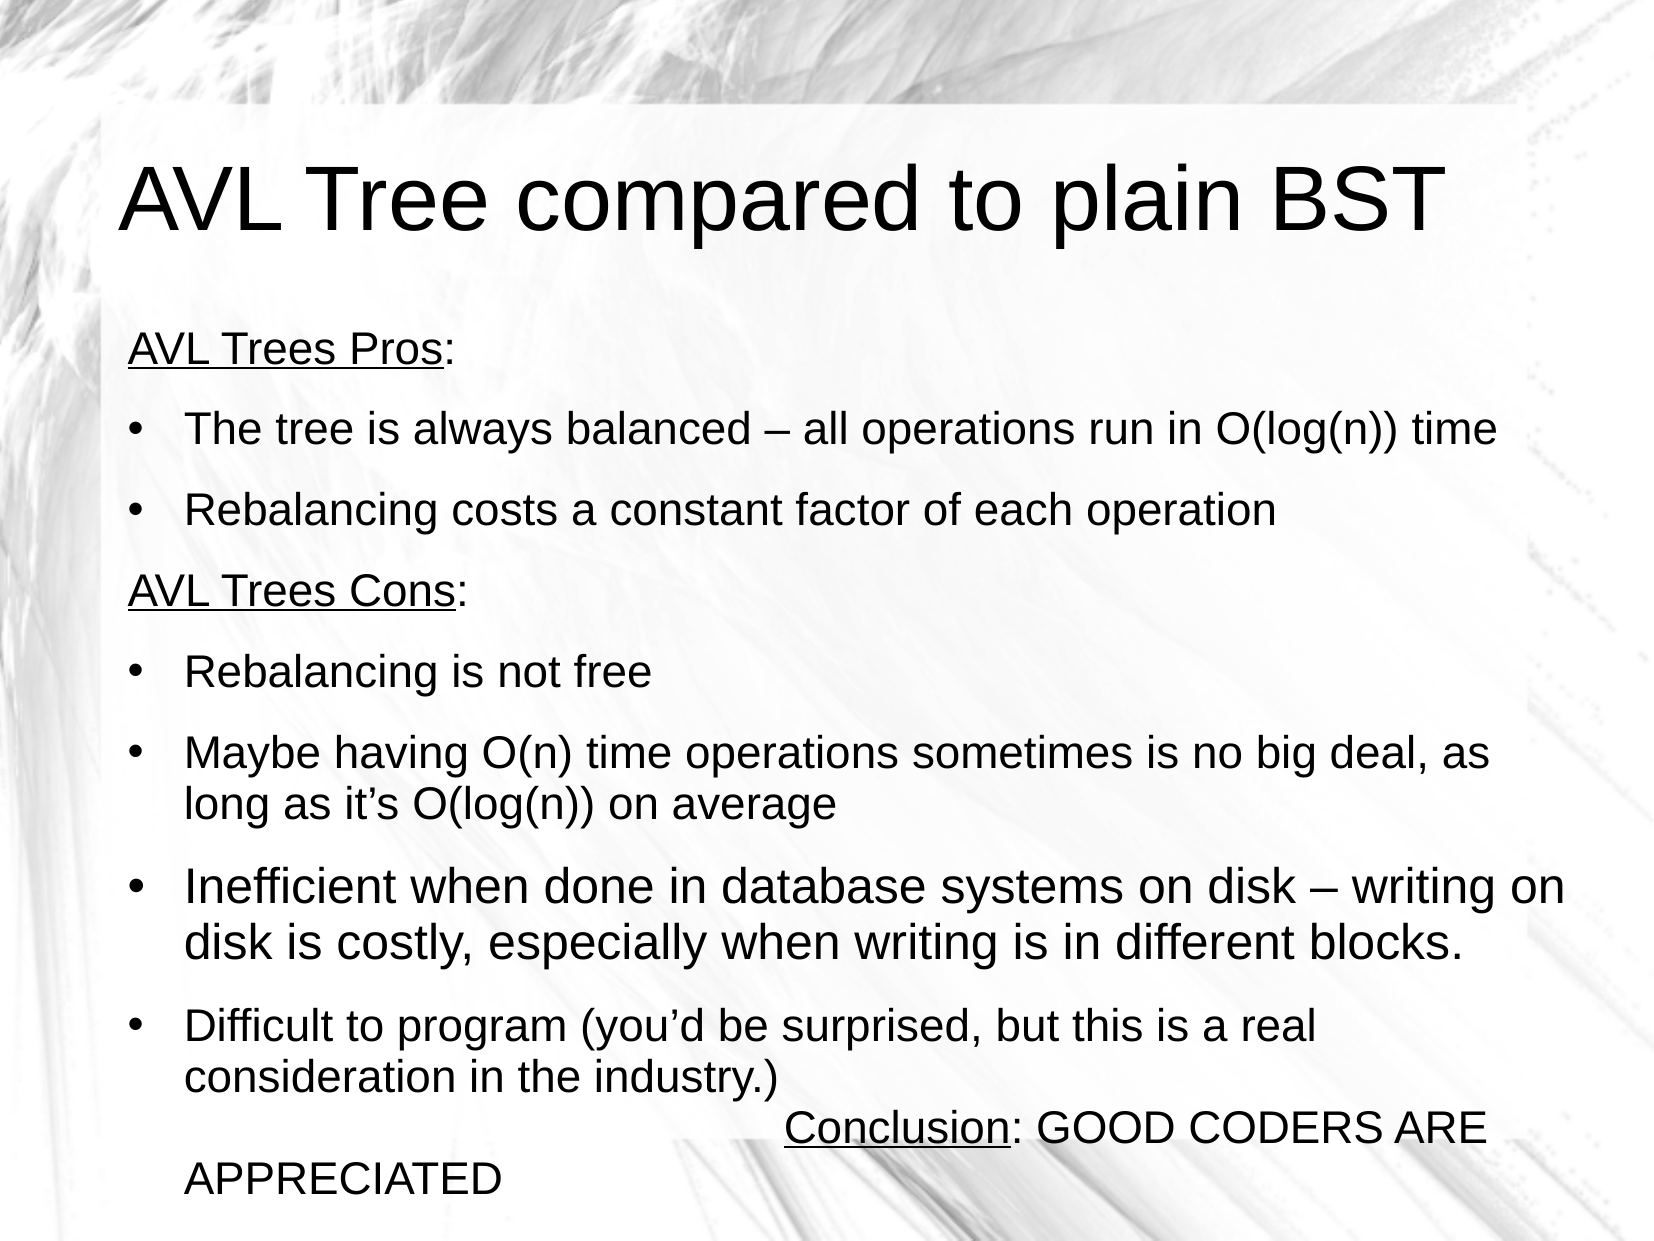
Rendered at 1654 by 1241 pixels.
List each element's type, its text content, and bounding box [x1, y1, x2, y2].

title AVL Tree compared to plain BST [118, 93, 1506, 299]
list AVL Trees Pros: The tree is always balanced – all operations run in O(log(n)) time Rebalancing costs a constant factor of each operation AVL Trees Cons: Rebalancing is not free Maybe having O(n) time operations sometimes is no big deal, as long as it’s O(log(n)) on average Inefficient when done in database systems on disk – writing on disk is costly, especially when writing is in different blocks. Difficult to program (you’d be surprised, but this is a real consideration in the industry.) Conclusion: GOOD CODERS ARE APPRECIATED [118, 319, 1571, 1109]
picture [0, 0, 1654, 1241]
